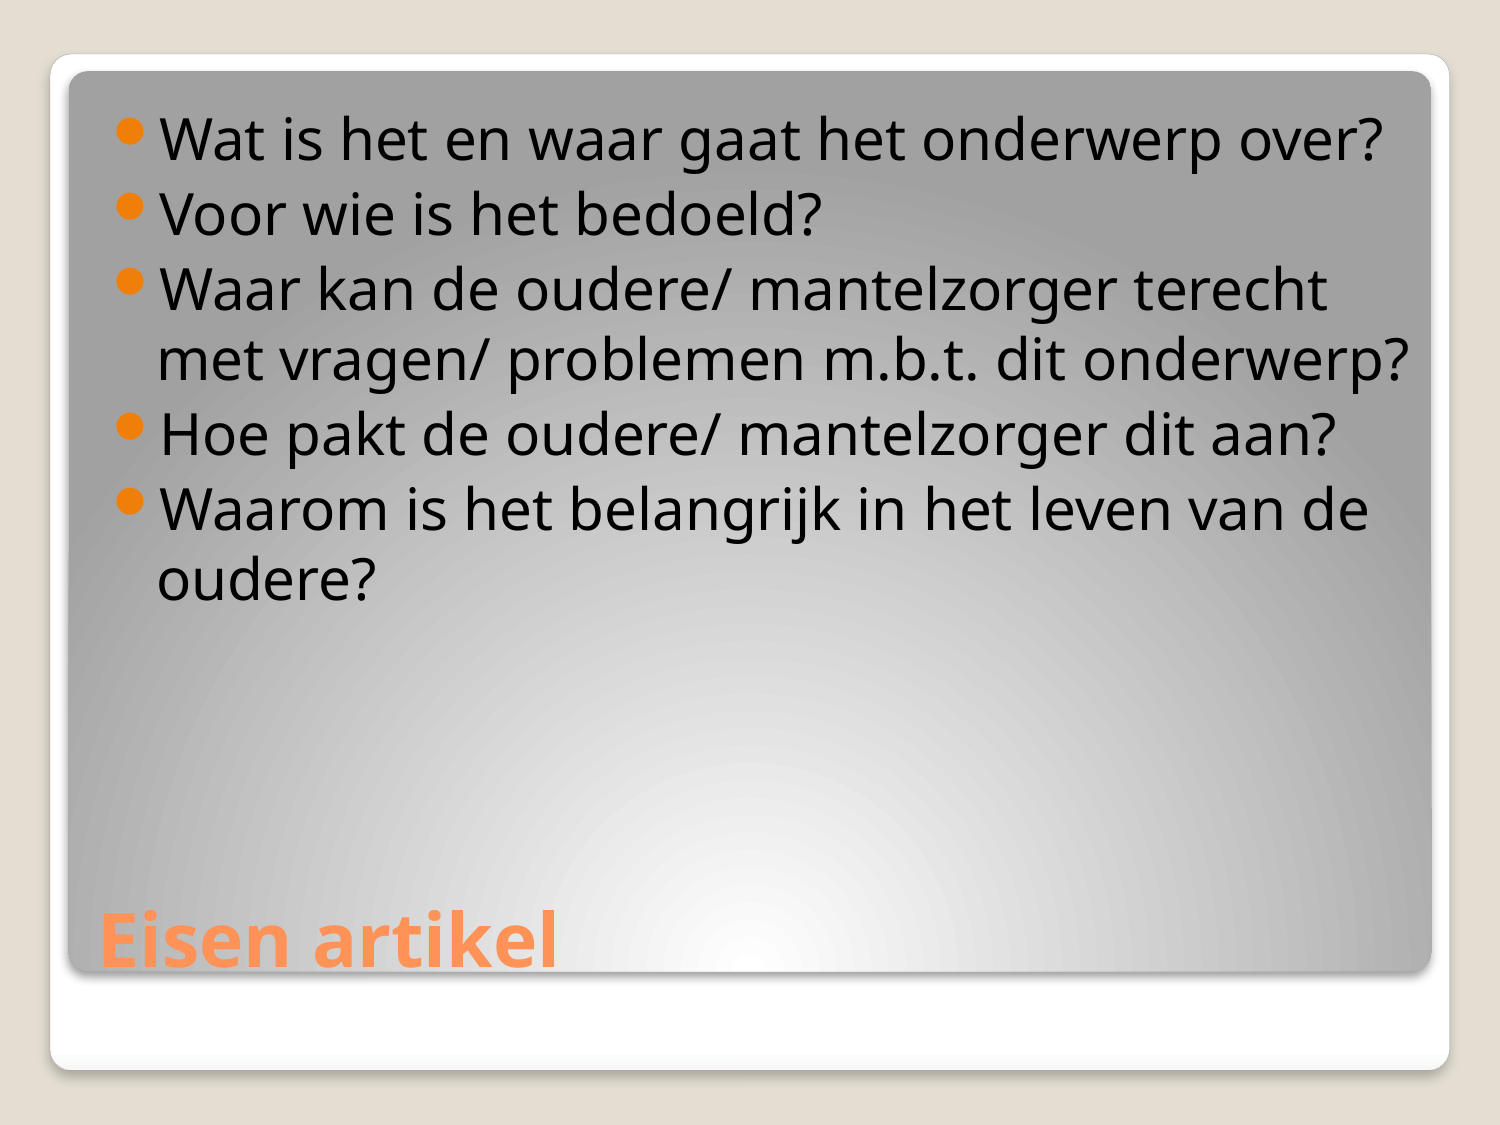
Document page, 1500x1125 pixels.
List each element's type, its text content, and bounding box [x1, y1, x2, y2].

title Eisen artikel [82, 817, 1425, 990]
list Wat is het en waar gaat het onderwerp over? Voor wie is het bedoeld? Waar kan de oudere/ mantelzorger terecht met vragen/ problemen m.b.t. dit onderwerp? Hoe pakt de oudere/ mantelzorger dit aan? Waarom is het belangrijk in het leven van de oudere? [82, 86, 1425, 774]
